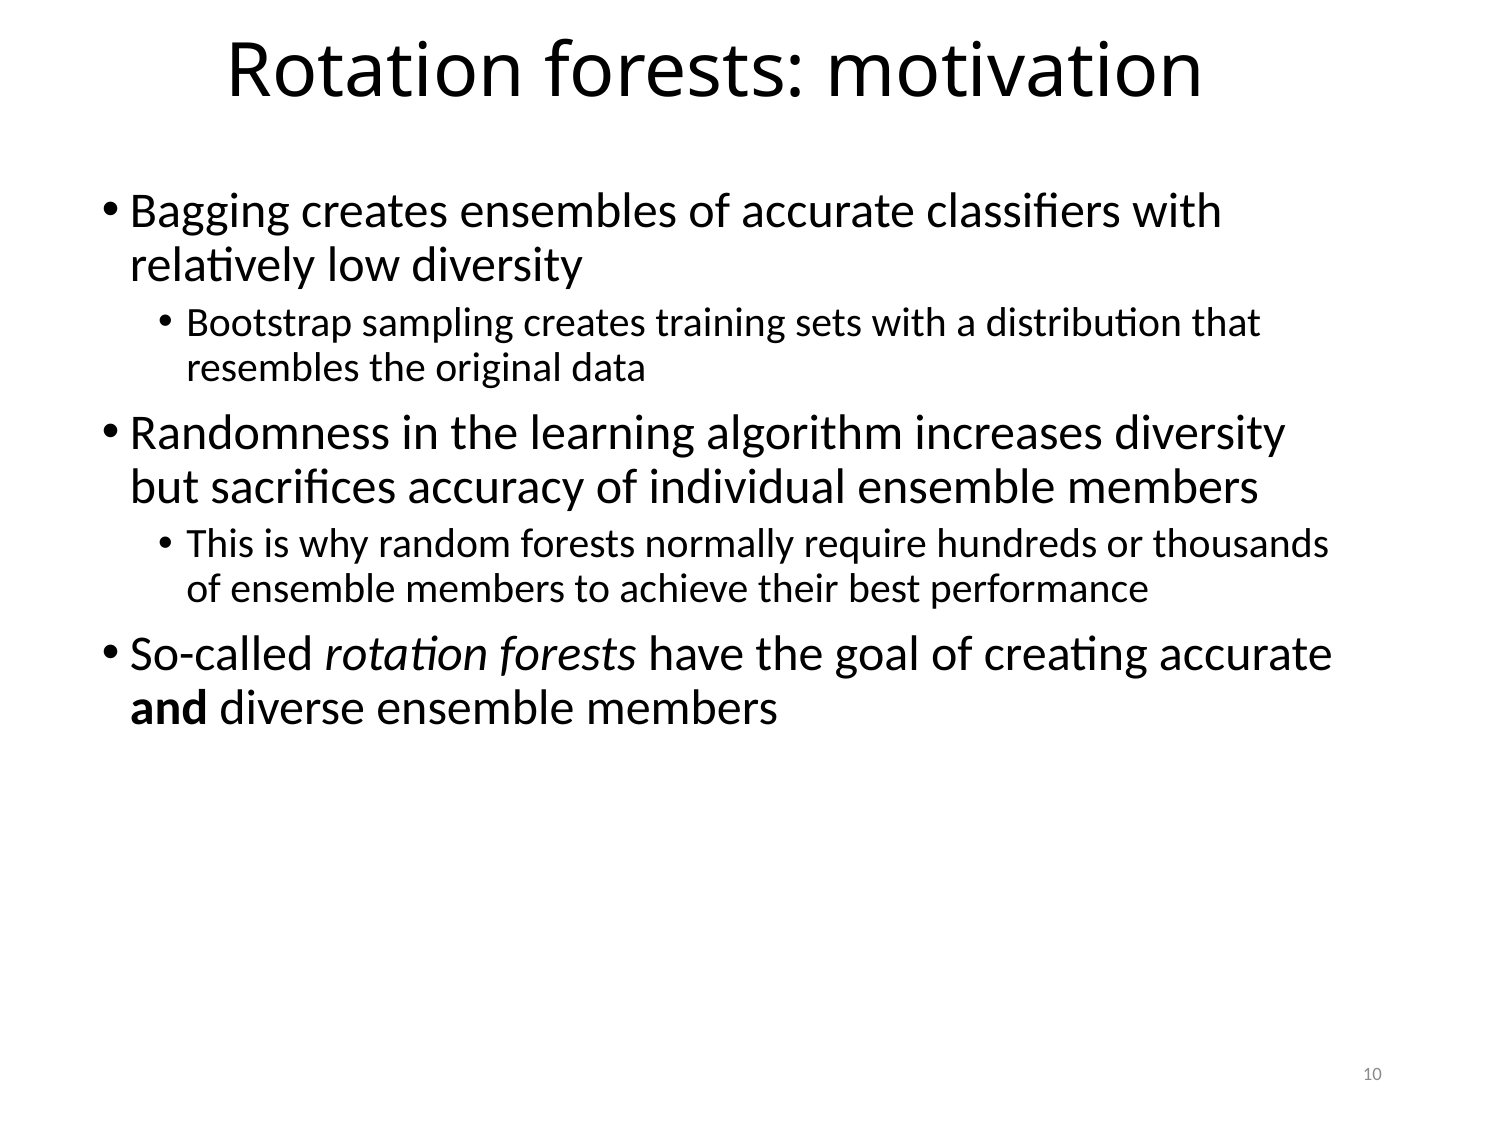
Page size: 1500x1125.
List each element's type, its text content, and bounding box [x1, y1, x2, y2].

title Rotation forests: motivation [210, 0, 1341, 167]
slide_number 10 [1059, 1042, 1397, 1103]
list Bagging creates ensembles of accurate classifiers with relatively low diversity Bootstrap sampling creates training sets with a distribution that resembles the original data Randomness in the learning algorithm increases diversity but sacrifices accuracy of individual ensemble members This is why random forests normally require hundreds or thousands of ensemble members to achieve their best performance So-called rotation forests have the goal of creating accurate and diverse ensemble members [86, 177, 1350, 1093]
